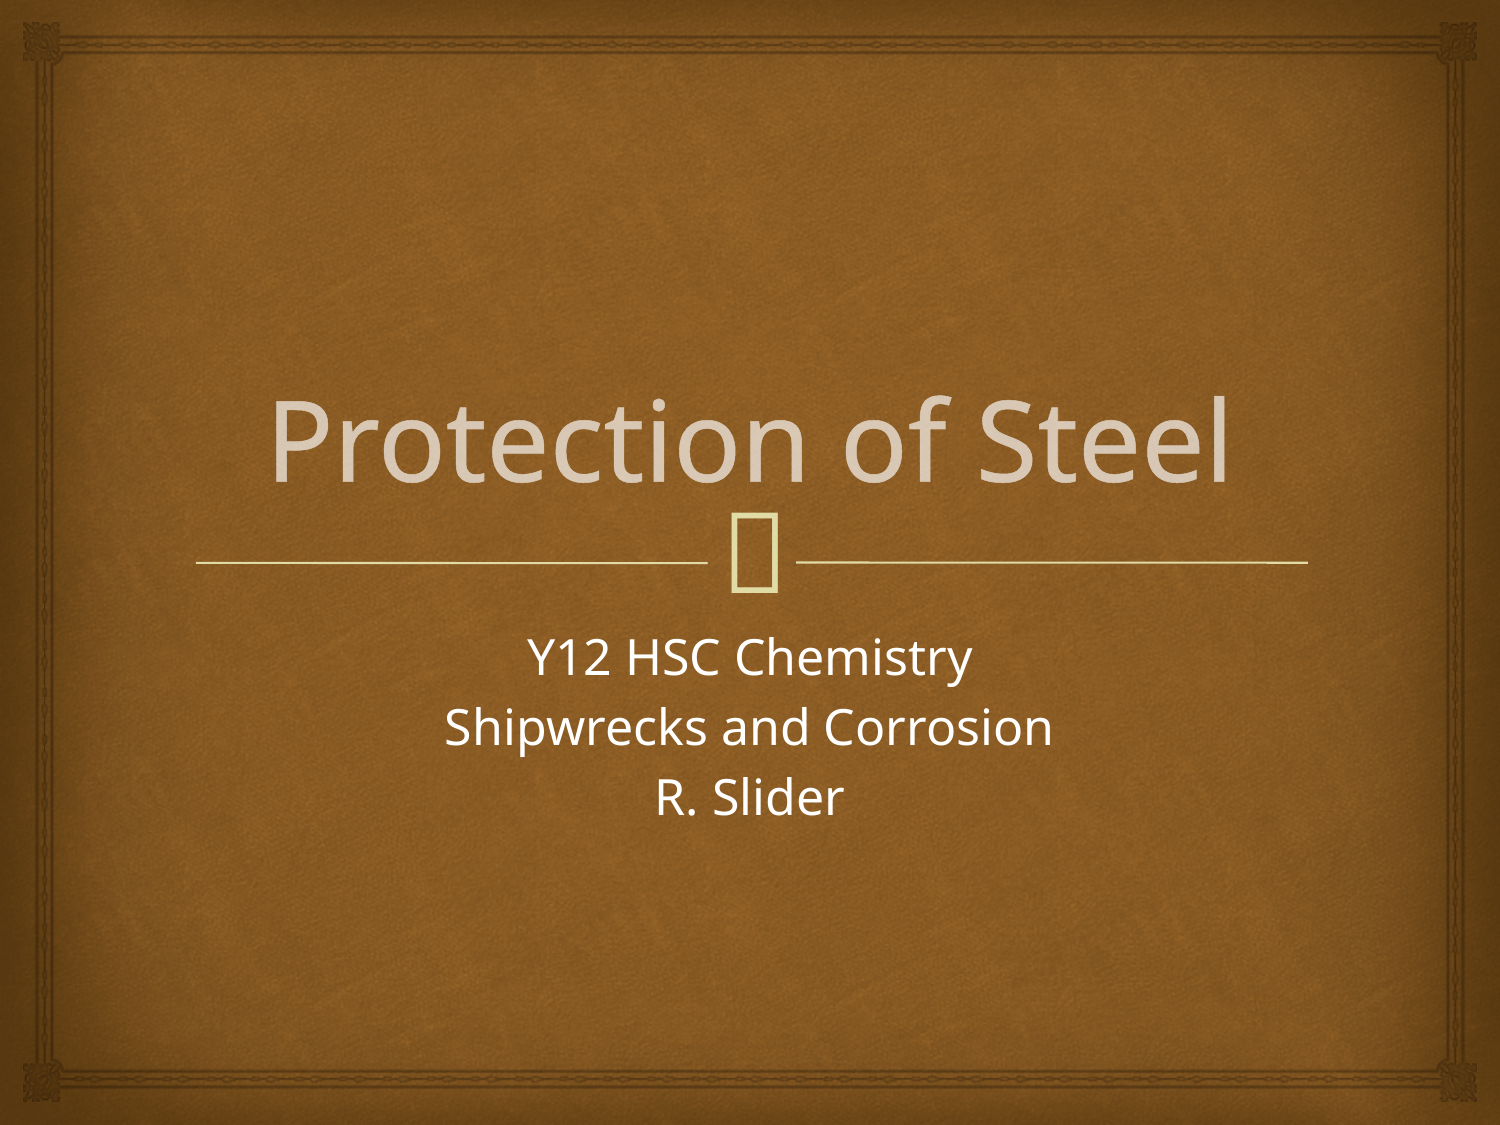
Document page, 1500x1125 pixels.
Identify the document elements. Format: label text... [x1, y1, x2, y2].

subtitle Y12 HSC Chemistry Shipwrecks and Corrosion R. Slider [225, 618, 1275, 906]
picture [0, 0, 1500, 1125]
title Protection of Steel [194, 227, 1306, 512]
